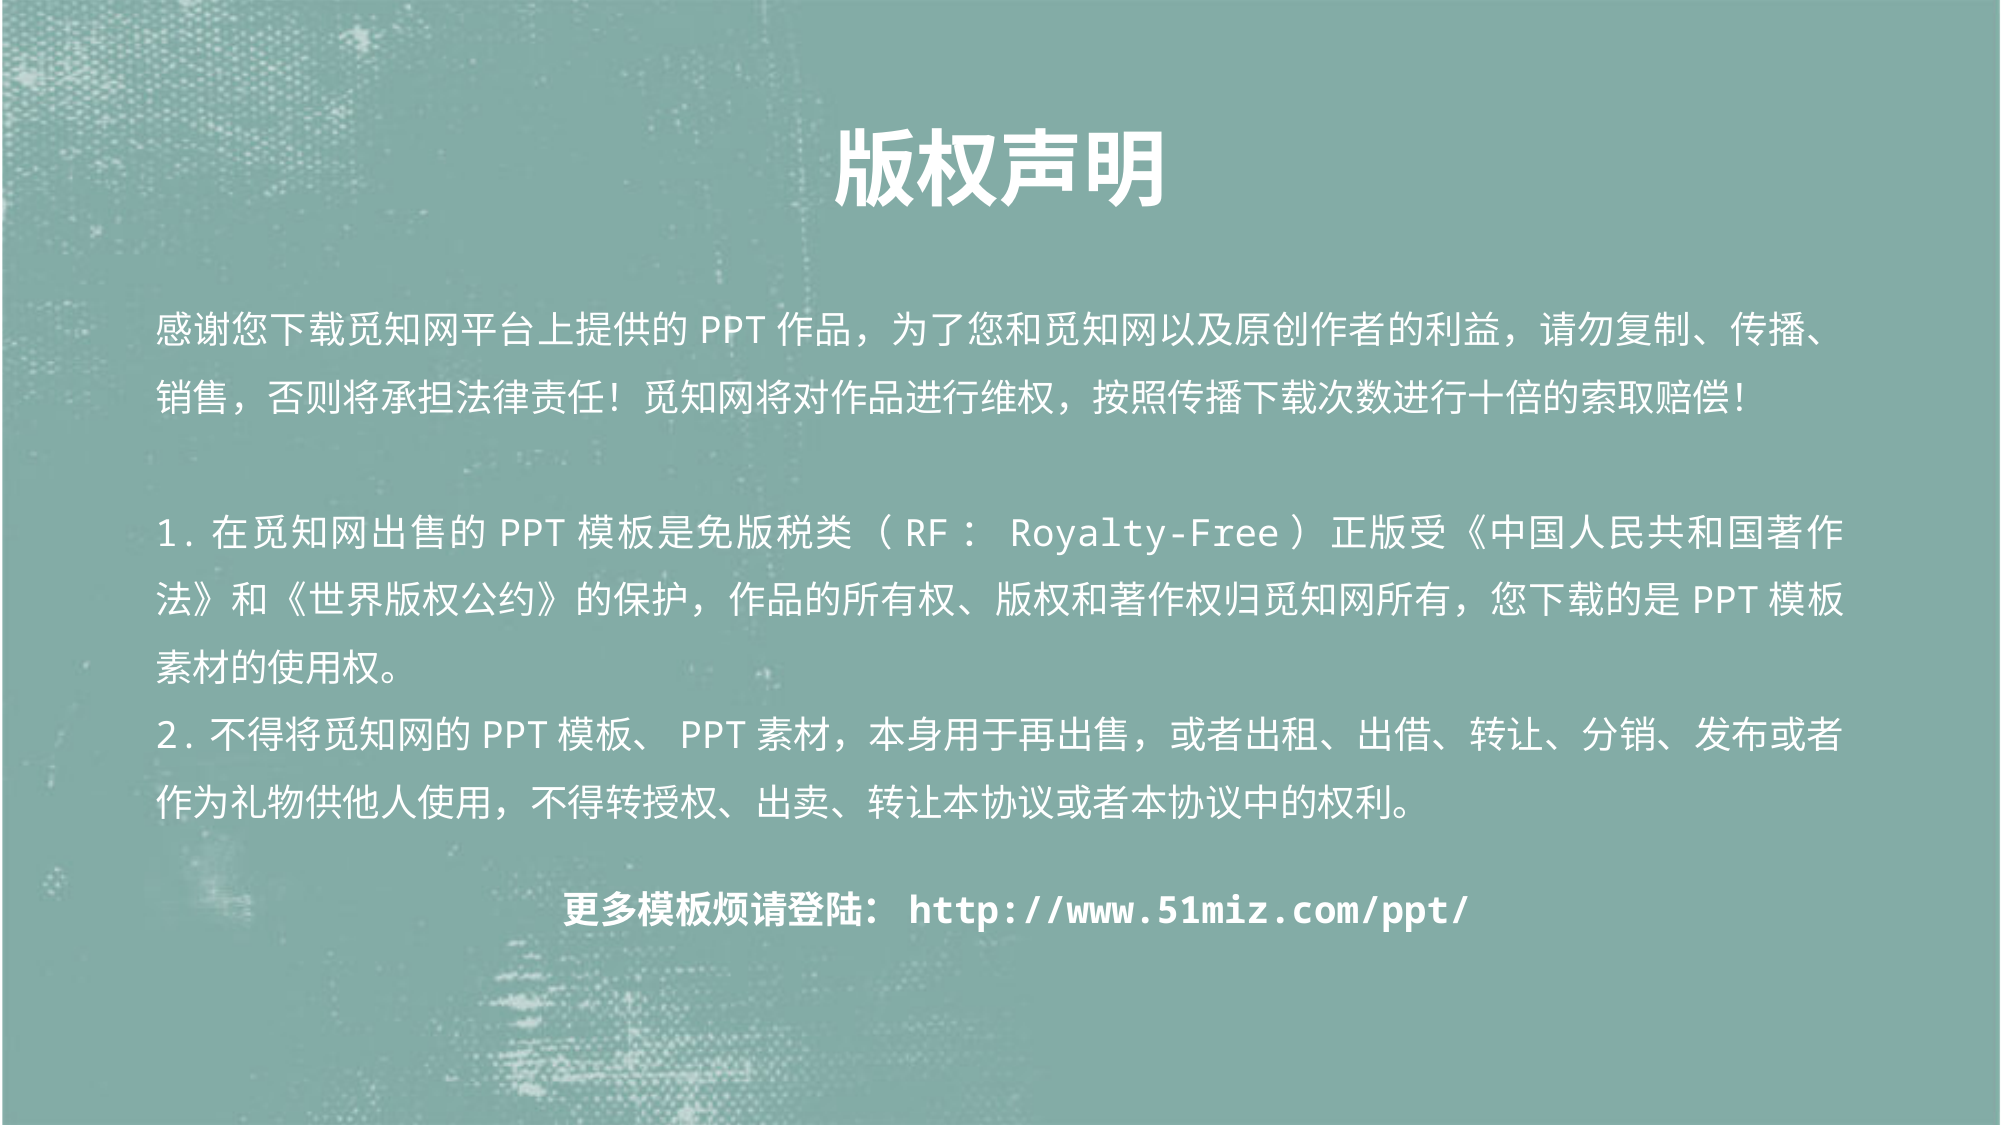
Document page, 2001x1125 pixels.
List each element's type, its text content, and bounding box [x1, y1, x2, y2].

picture [2, 0, 2001, 1125]
text_box 版权声明 感谢您下载觅知网平台上提供的PPT作品，为了您和觅知网以及原创作者的利益，请勿复制、传播、销售，否则将承担法律责任！觅知网将对作品进行维权，按照传播下载次数进行十倍的索取赔偿！ 1.在觅知网出售的PPT模板是免版税类（RF：Royalty-Free）正版受《中国人民共和国著作法》和《世界版权公约》的保护，作品的所有权、版权和著作权归觅知网所有，您下载的是PPT模板素材的使用权。 2.不得将觅知网的PPT模板、PPT素材，本身用于再出售，或者出租、出借、转让、分销、发布或者作为礼物供他人使用，不得转授权、出卖、转让本协议或者本协议中的权利。 [140, 58, 1860, 832]
text_box 更多模板烦请登陆：http://www.51miz.com/ppt/ [61, 855, 1973, 938]
